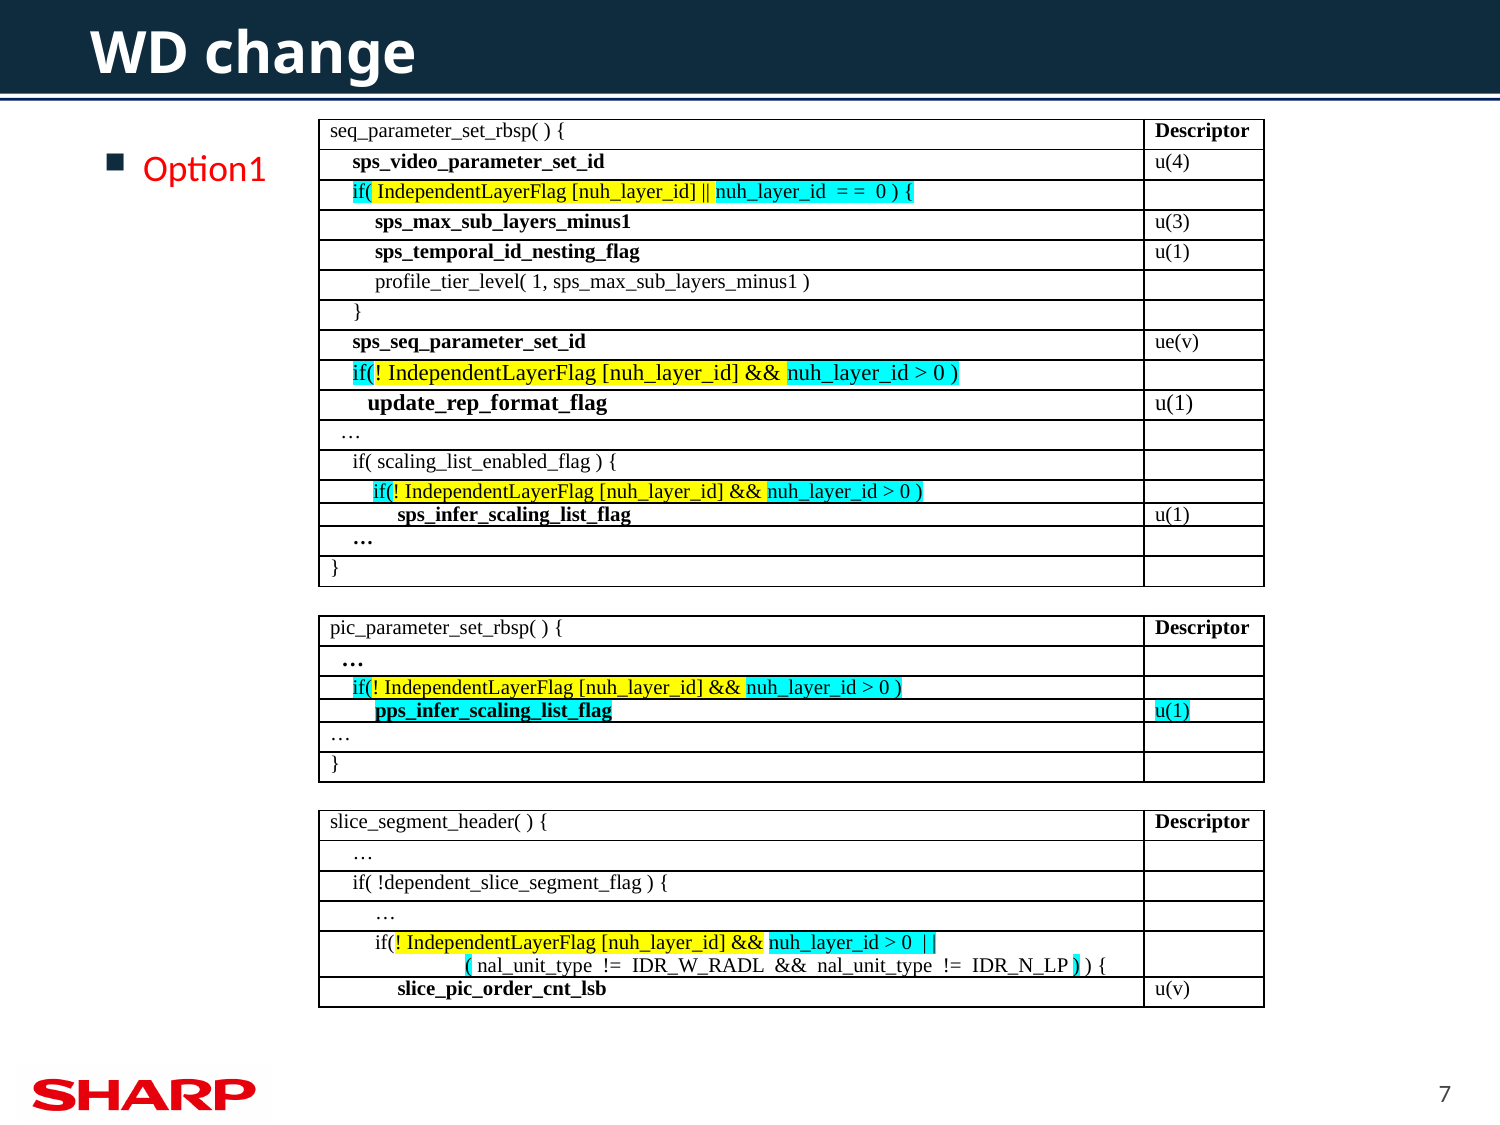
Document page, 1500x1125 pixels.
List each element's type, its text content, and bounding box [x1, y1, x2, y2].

title WD change [74, 75, 1426, 85]
table_cell [1145, 902, 1263, 930]
table_cell [1145, 271, 1263, 299]
table_header Descriptor [1145, 120, 1263, 149]
table_cell sps_infer_scaling_list_flag [320, 504, 1143, 525]
table_cell [1145, 451, 1263, 479]
table_cell sps_seq_parameter_set_id [320, 331, 1143, 359]
table_cell if(! IndependentLayerFlag [nuh_layer_id] && nuh_layer_id > 0 ) [320, 677, 1143, 698]
table_cell } [320, 301, 1143, 329]
table_header seq_parameter_set_rbsp( ) { [320, 120, 1143, 149]
table_cell [1145, 677, 1263, 698]
table_cell if(! IndependentLayerFlag [nuh_layer_id] && nuh_layer_id > 0 ) [320, 361, 1143, 389]
table_cell if( IndependentLayerFlag [nuh_layer_id] || nuh_layer_id = = 0 ) { [320, 181, 1143, 209]
table_cell if( !dependent_slice_segment_flag ) { [320, 872, 1143, 900]
table_cell … [320, 527, 1143, 555]
table_cell … [320, 647, 1143, 675]
list Option1 [74, 128, 1426, 1051]
slide_number 7 [1345, 1062, 1467, 1108]
picture [17, 1064, 271, 1125]
table_cell u(3) [1145, 211, 1263, 239]
table_cell u(1) [1145, 391, 1263, 419]
table_cell sps_temporal_id_nesting_flag [320, 241, 1143, 269]
table_cell [1145, 723, 1263, 751]
table_cell sps_max_sub_layers_minus1 [320, 211, 1143, 239]
table_cell u(4) [1145, 150, 1263, 179]
table_cell [1145, 527, 1263, 555]
table_cell if( scaling_list_enabled_flag ) { [320, 451, 1143, 479]
table_cell update_rep_format_flag [320, 391, 1143, 419]
table_header slice_segment_header( ) { [320, 811, 1143, 840]
table_cell … [320, 902, 1143, 930]
table_cell [1145, 753, 1263, 781]
table_cell u(v) [1145, 978, 1263, 1006]
table_header pic_parameter_set_rbsp( ) { [320, 617, 1143, 645]
table_cell } [320, 557, 1143, 586]
table_cell [1145, 932, 1263, 976]
table_cell pps_infer_scaling_list_flag [320, 700, 1143, 721]
table_cell if(! IndependentLayerFlag [nuh_layer_id] && nuh_layer_id > 0 | | ( nal_unit_type != IDR_W_RADL && nal_unit_type != IDR_N_LP ) ) { [320, 932, 1143, 976]
table_cell slice_pic_order_cnt_lsb [320, 978, 1143, 1006]
table_cell profile_tier_level( 1, sps_max_sub_layers_minus1 ) [320, 271, 1143, 299]
table_header Descriptor [1145, 617, 1263, 645]
table_cell u(1) [1145, 241, 1263, 269]
table_cell [1145, 361, 1263, 389]
table_cell … [320, 723, 1143, 751]
table_cell [1145, 647, 1263, 675]
table_cell [1145, 481, 1263, 502]
table_cell u(1) [1145, 700, 1263, 721]
text_box [0, 0, 1500, 75]
table_cell [1145, 557, 1263, 586]
table_cell [1145, 872, 1263, 900]
table_cell sps_video_parameter_set_id [320, 150, 1143, 179]
table_cell u(1) [1145, 504, 1263, 525]
table_cell [1145, 421, 1263, 449]
table_cell … [320, 841, 1143, 870]
table_cell } [320, 753, 1143, 781]
table_cell [1145, 181, 1263, 209]
table_cell [1145, 301, 1263, 329]
table_cell ue(v) [1145, 331, 1263, 359]
table_header Descriptor [1145, 811, 1263, 840]
table_cell … [320, 421, 1143, 449]
table_cell [1145, 841, 1263, 870]
table_cell if(! IndependentLayerFlag [nuh_layer_id] && nuh_layer_id > 0 ) [320, 481, 1143, 502]
